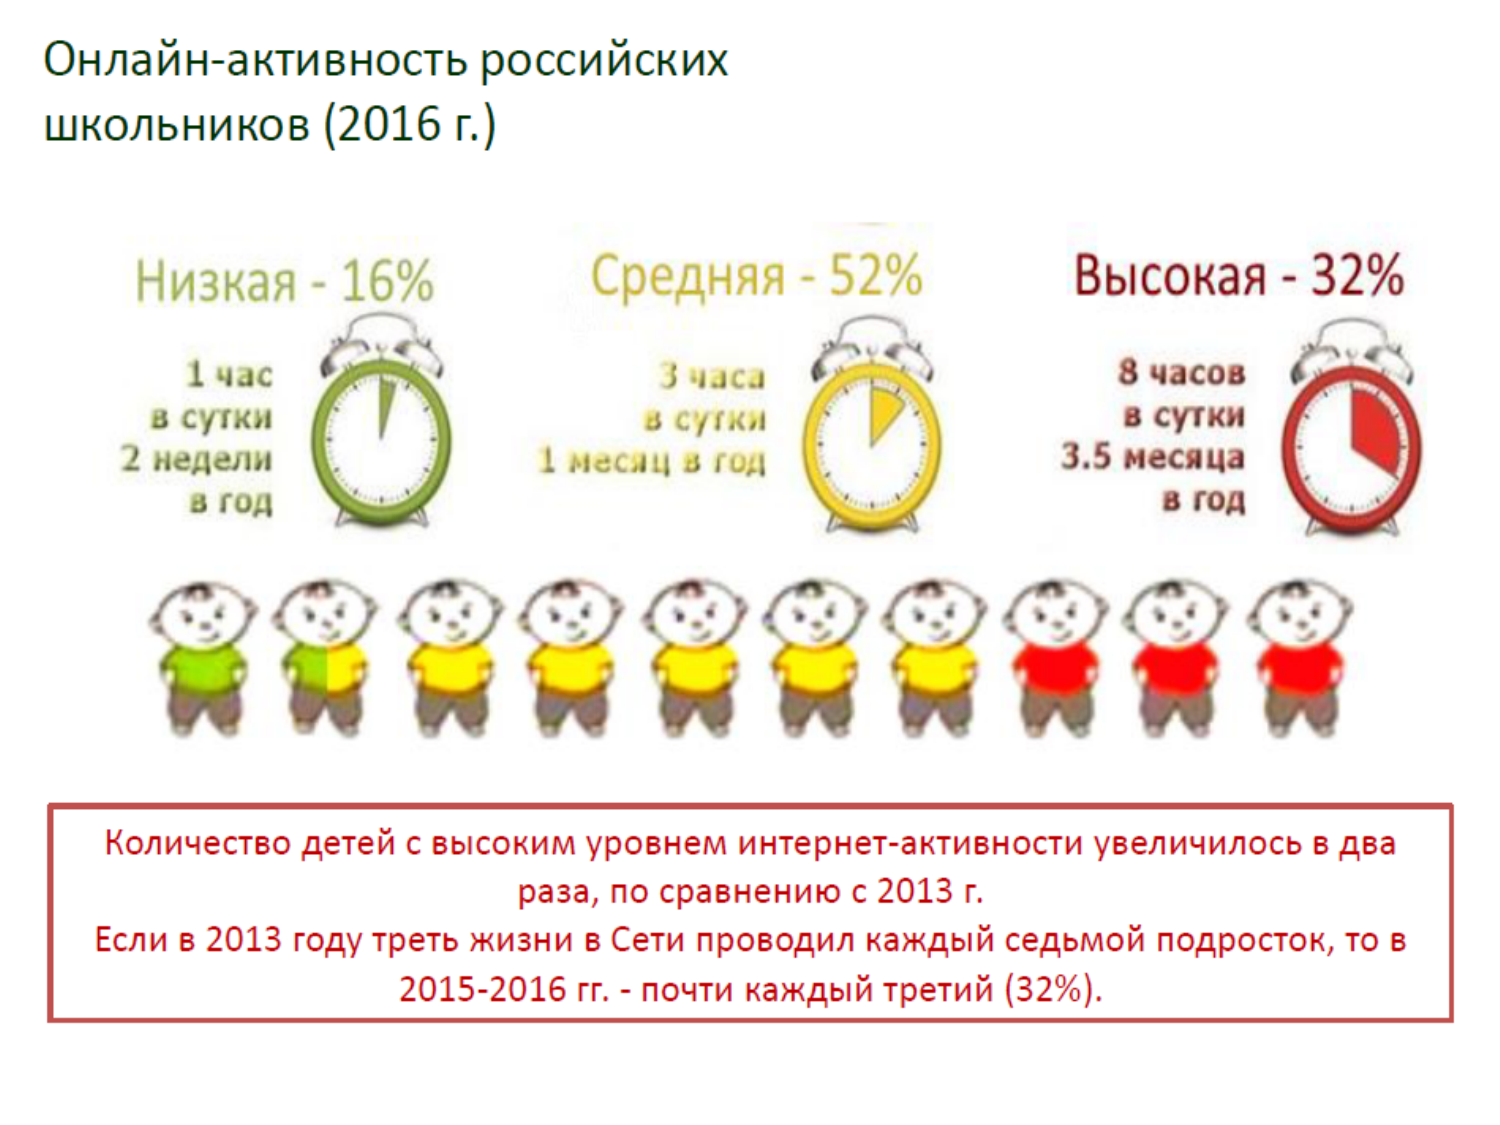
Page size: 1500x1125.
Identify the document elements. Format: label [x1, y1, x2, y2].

list [0, 0, 1500, 1125]
